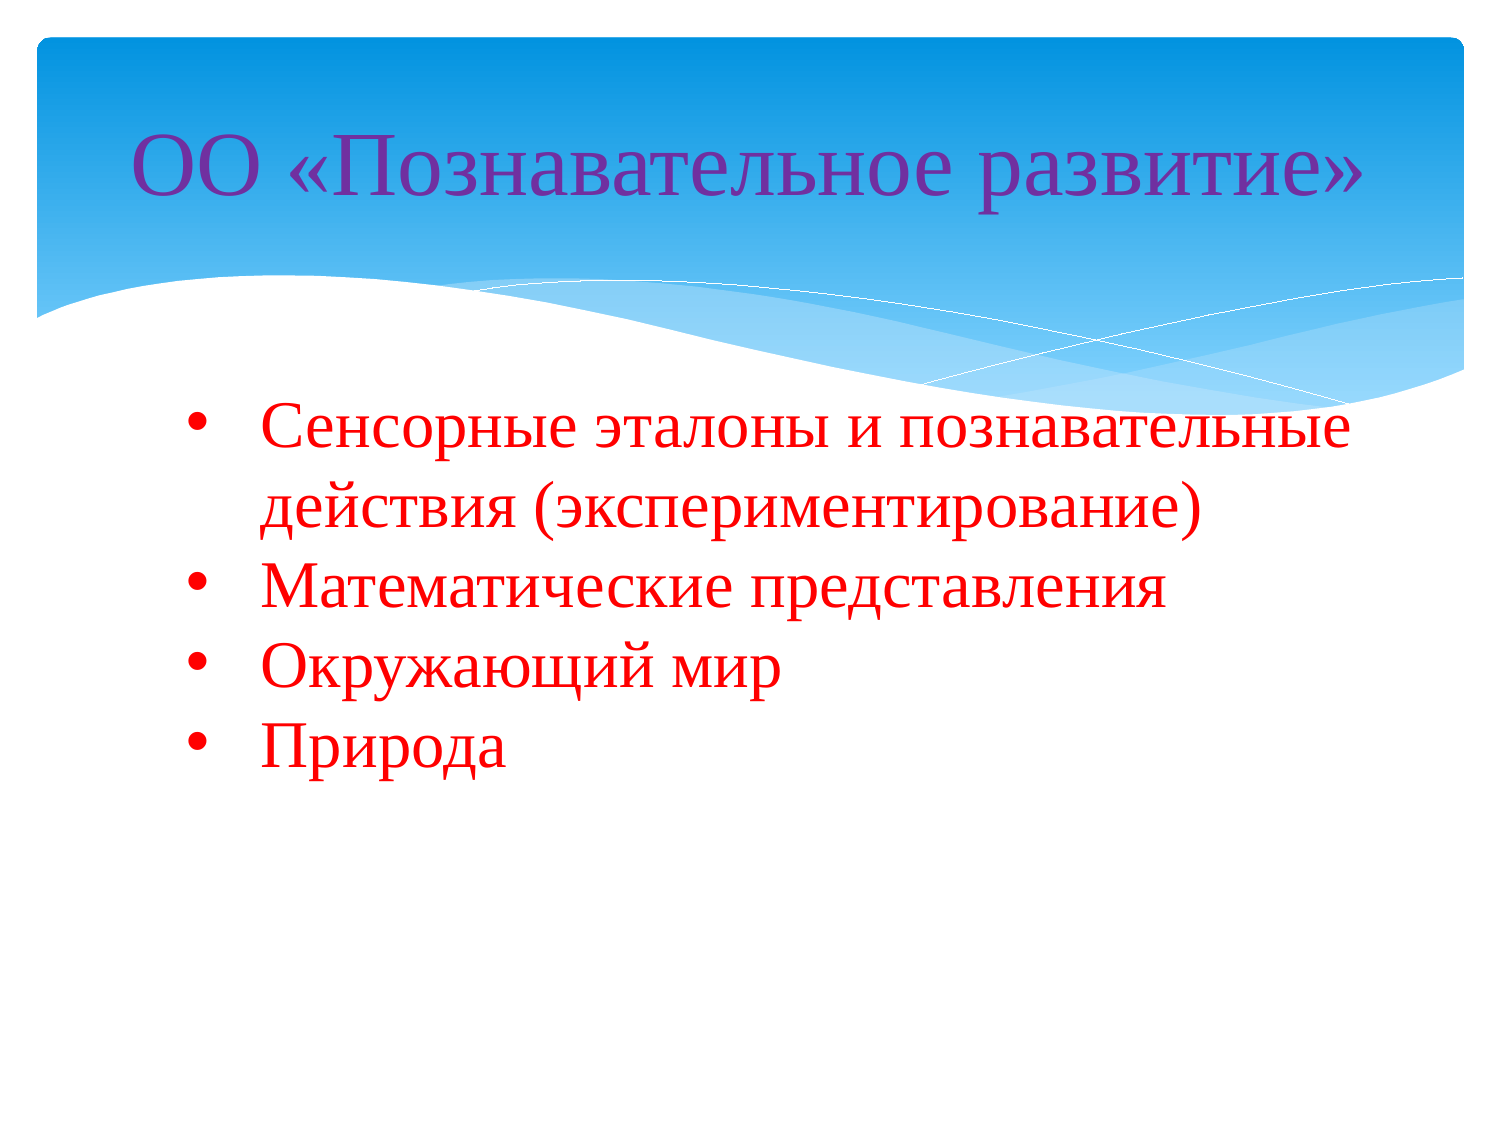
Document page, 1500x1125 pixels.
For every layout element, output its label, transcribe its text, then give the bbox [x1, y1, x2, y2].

text_box Сенсорные эталоны и познавательные действия (экспериментирование) Математические представления Окружающий мир Природа [171, 373, 1400, 788]
title ОО «Познавательное развитие» [75, 55, 1425, 261]
